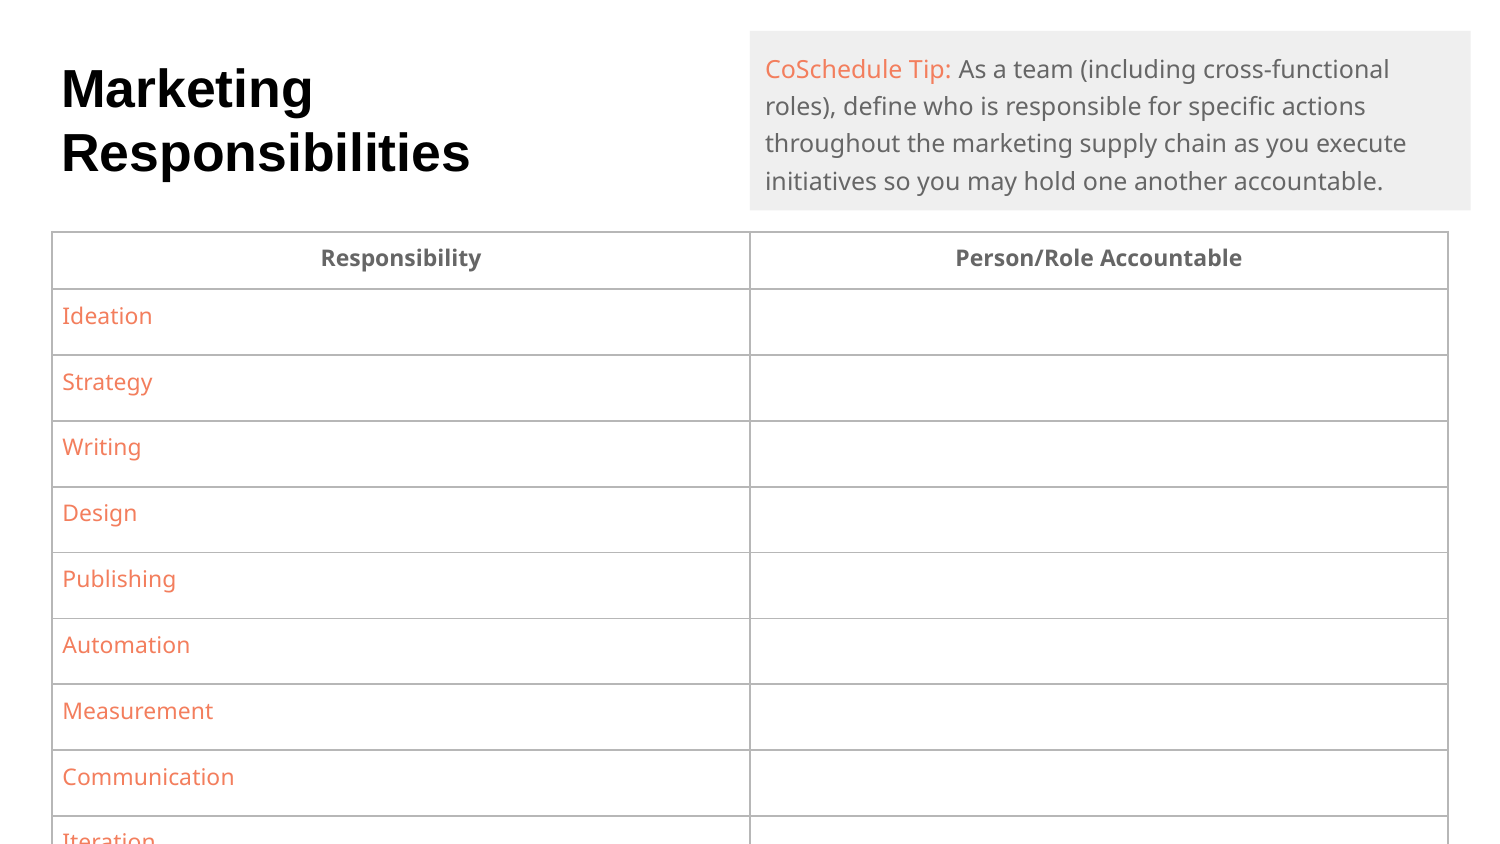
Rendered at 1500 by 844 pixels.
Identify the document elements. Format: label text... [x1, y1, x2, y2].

title Marketing Responsibilities [46, 38, 734, 198]
table_cell Measurement [53, 685, 749, 749]
table_cell Writing [53, 422, 749, 486]
table_cell [751, 817, 1447, 844]
table_cell Ideation [53, 290, 749, 354]
table_cell Automation [53, 619, 749, 683]
table_cell Strategy [53, 356, 749, 420]
table_cell [751, 356, 1447, 420]
table_cell [751, 685, 1447, 749]
table_cell [751, 619, 1447, 683]
table_cell [751, 422, 1447, 486]
table_cell [751, 751, 1447, 815]
table_cell [751, 290, 1447, 354]
table_cell [751, 488, 1447, 552]
table_cell Communication [53, 751, 749, 815]
table_header Responsibility [53, 233, 749, 288]
table_cell [751, 553, 1447, 618]
table_cell Design [53, 488, 749, 552]
table_header Person/Role Accountable [751, 233, 1447, 288]
table_cell Publishing [53, 553, 749, 618]
text_box CoSchedule Tip: As a team (including cross-functional roles), define who is responsible for specific actions throughout the marketing supply chain as you execute initiatives so you may hold one another accountable. [749, 30, 1471, 211]
table_cell Iteration [53, 817, 749, 844]
